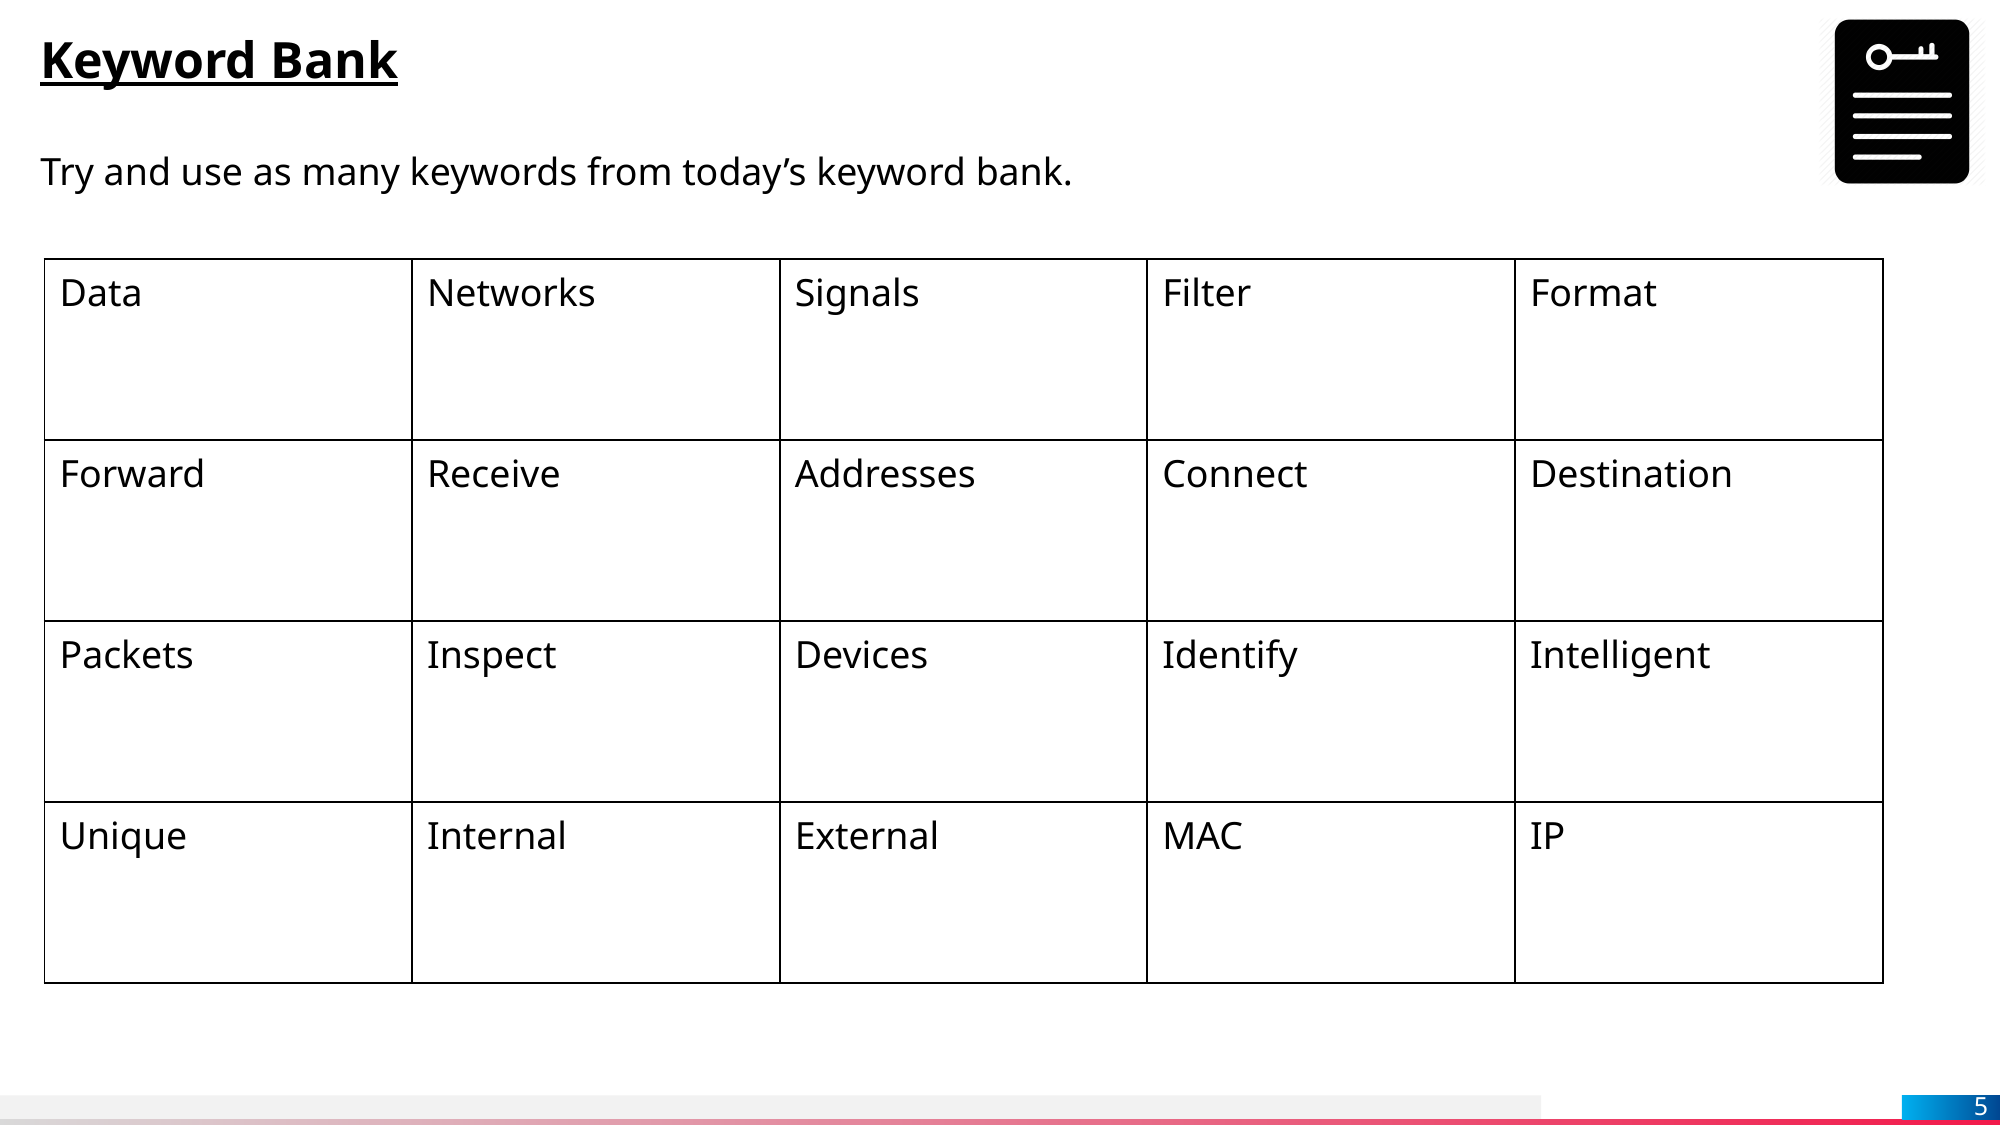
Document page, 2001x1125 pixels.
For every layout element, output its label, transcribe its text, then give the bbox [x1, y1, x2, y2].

table_cell External [781, 803, 1146, 982]
table_header Data [45, 260, 411, 439]
table_cell Forward [45, 441, 411, 620]
table_header Format [1516, 260, 1882, 439]
table_cell Packets [45, 622, 411, 801]
table_cell IP [1516, 803, 1882, 982]
table_header Filter [1148, 260, 1514, 439]
picture [1818, 17, 1986, 186]
table_cell Destination [1516, 441, 1882, 620]
table_cell Addresses [781, 441, 1146, 620]
table_cell Connect [1148, 441, 1514, 620]
table_cell Inspect [413, 622, 779, 801]
table_header Signals [781, 260, 1146, 439]
text_box Keyword Bank Try and use as many keywords from today’s keyword bank. [25, 21, 1095, 201]
table_cell MAC [1148, 803, 1514, 982]
table_cell Receive [413, 441, 779, 620]
table_cell Devices [781, 622, 1146, 801]
table_cell Intelligent [1516, 622, 1882, 801]
slide_number 5 [1901, 1095, 2000, 1120]
table_cell Unique [45, 803, 411, 982]
table_cell Internal [413, 803, 779, 982]
table_header Networks [413, 260, 779, 439]
table_cell Identify [1148, 622, 1514, 801]
